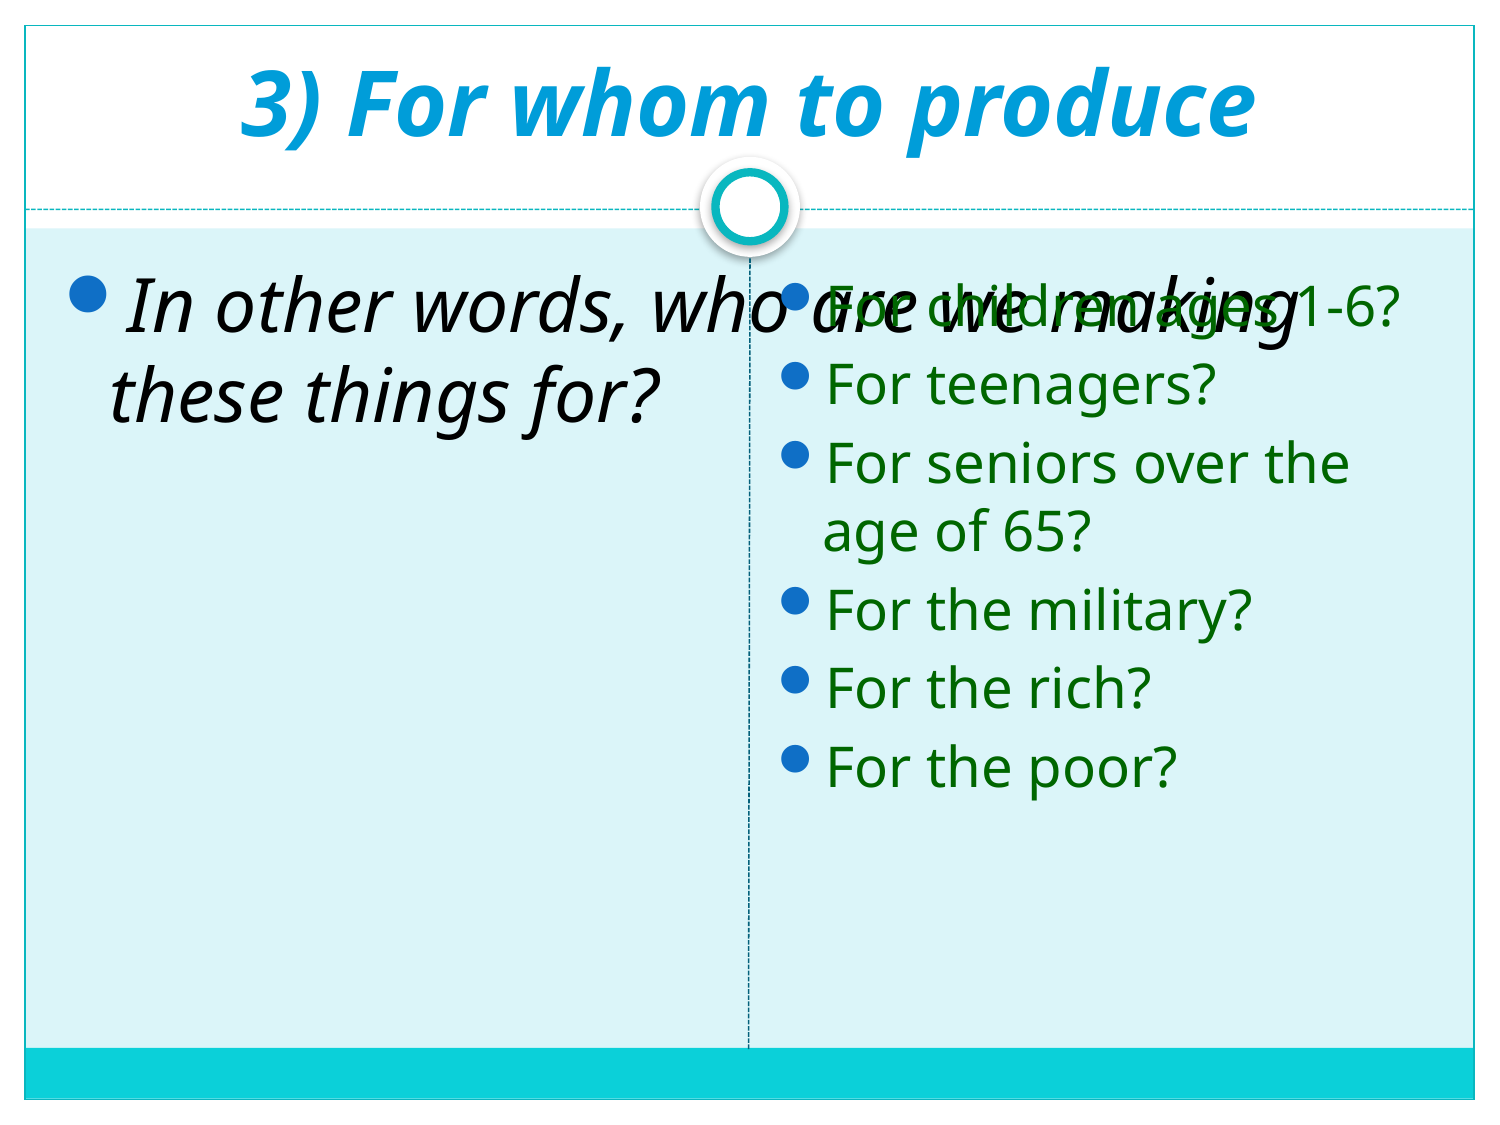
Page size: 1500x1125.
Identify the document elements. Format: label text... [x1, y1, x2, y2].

list For children ages 1-6? For teenagers? For seniors over the age of 65? For the military? For the rich? For the poor? [762, 262, 1463, 1005]
list In other words, who are we making these things for? [49, 249, 1450, 1005]
title 3) For whom to produce [49, 37, 1450, 162]
